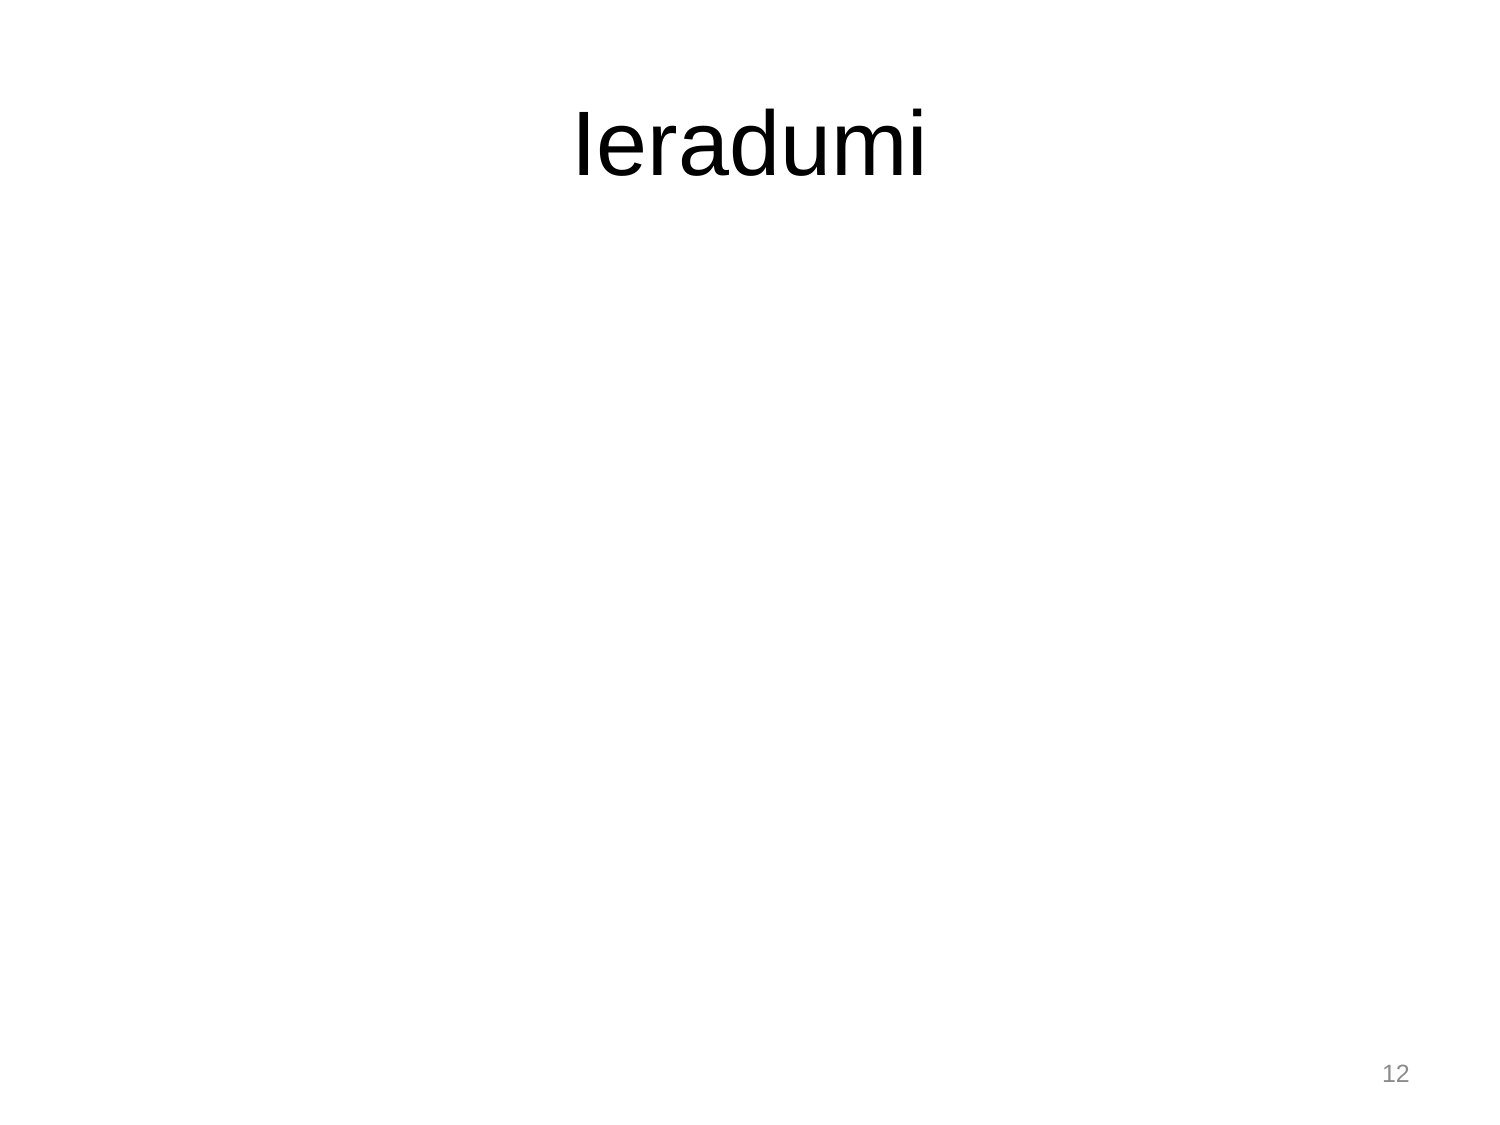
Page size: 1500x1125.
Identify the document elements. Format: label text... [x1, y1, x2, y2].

slide_number 12 [1074, 1042, 1425, 1103]
title Ieradumi [74, 44, 1426, 233]
